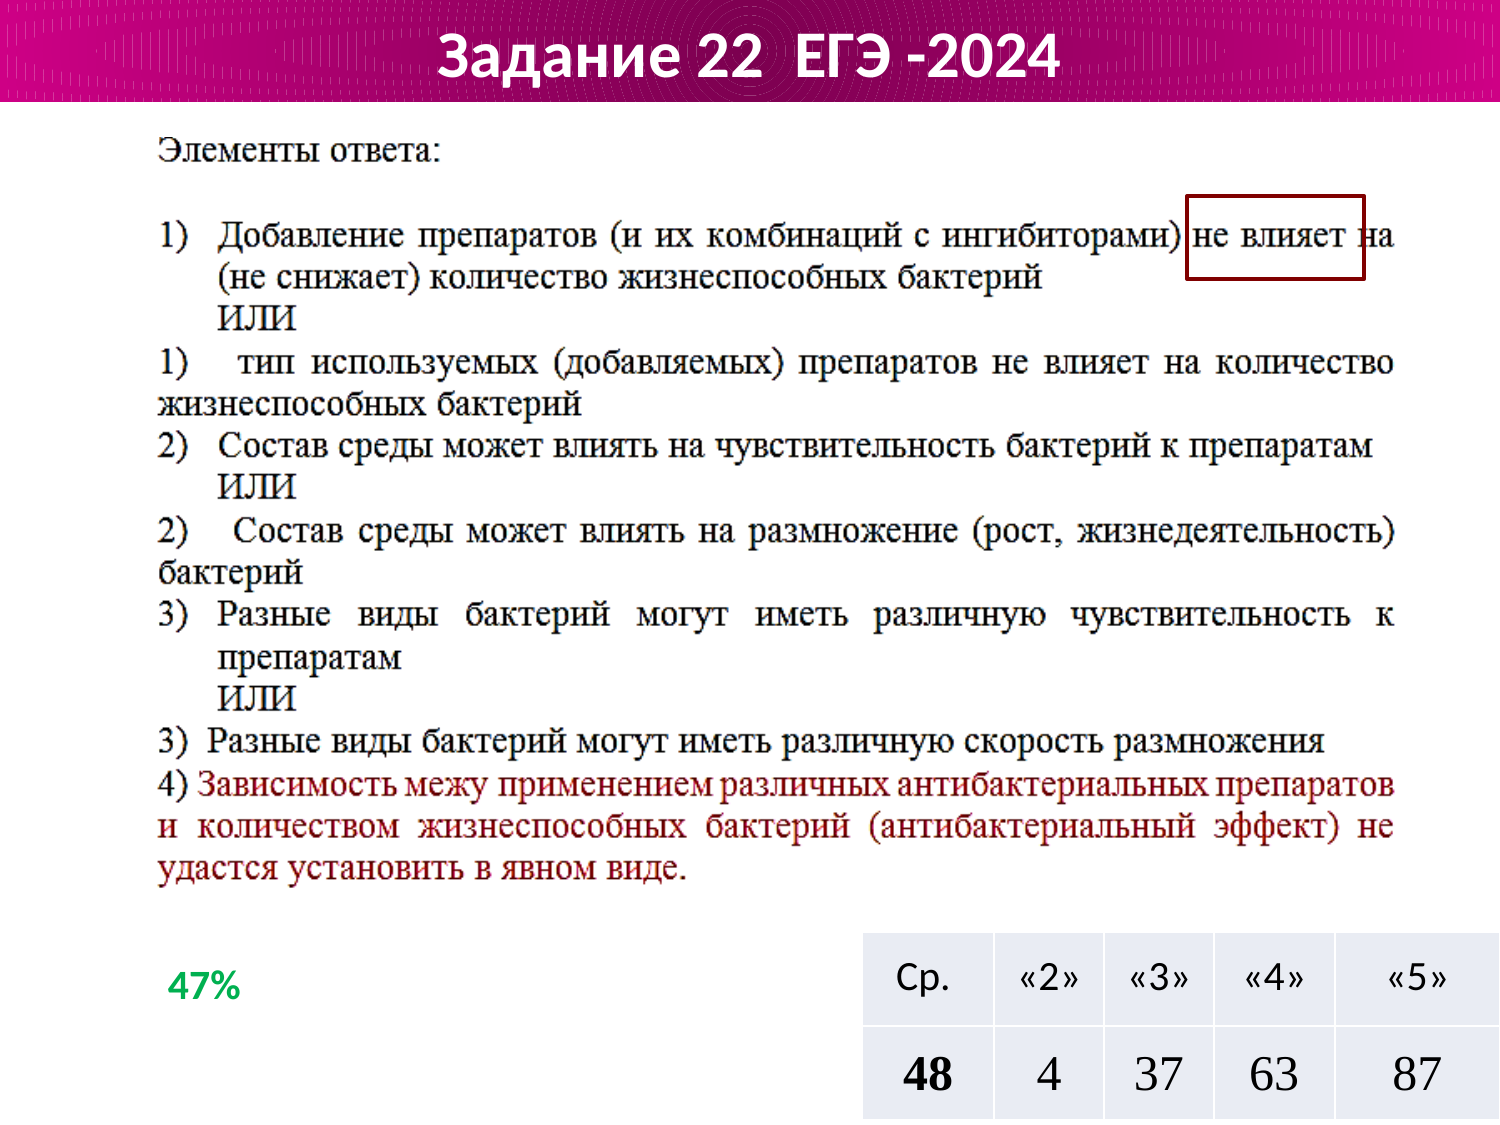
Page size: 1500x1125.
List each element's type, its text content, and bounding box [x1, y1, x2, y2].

table_header «2» [995, 933, 1103, 1025]
table_cell 87 [1336, 1027, 1499, 1119]
title Задание 22 ЕГЭ -2024 [0, 0, 1500, 102]
table_cell 63 [1215, 1027, 1334, 1119]
table_cell 4 [995, 1027, 1103, 1119]
table_header Ср. [863, 933, 993, 1025]
table_header «4» [1215, 933, 1334, 1025]
table_cell 37 [1105, 1027, 1213, 1119]
table_cell 48 [863, 1027, 993, 1119]
text_box 47% [153, 950, 319, 1015]
picture [153, 136, 1403, 893]
table_header «3» [1105, 933, 1213, 1025]
table_header «5» [1336, 933, 1499, 1025]
